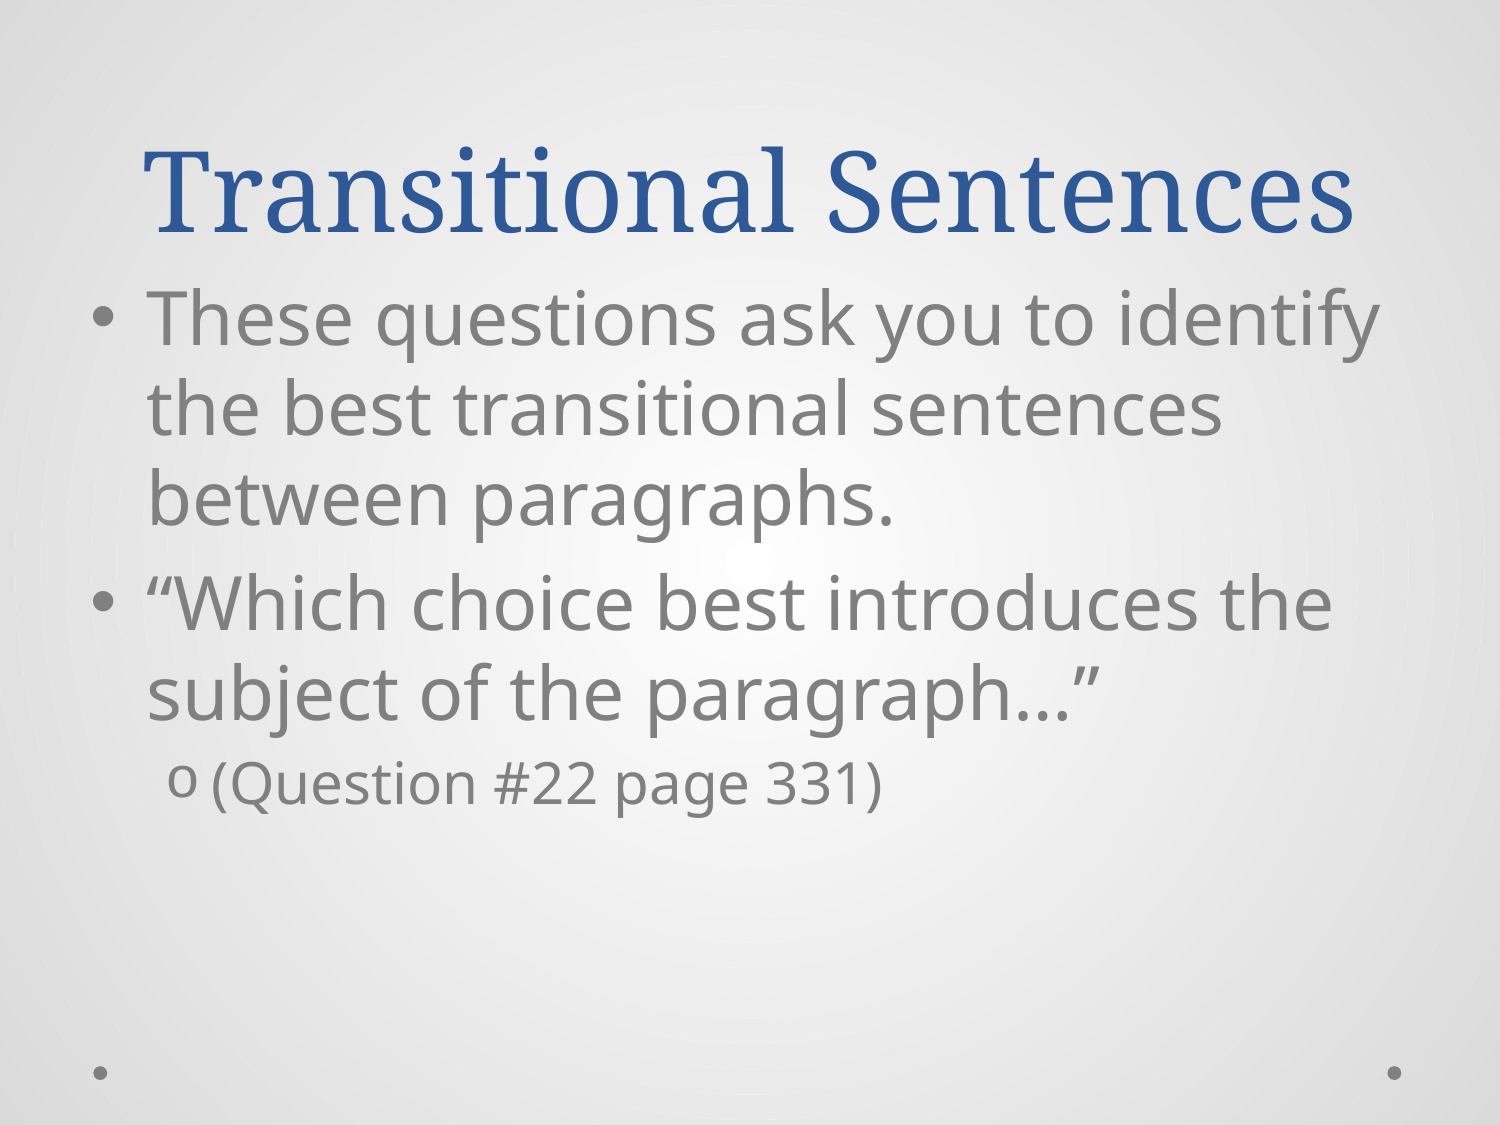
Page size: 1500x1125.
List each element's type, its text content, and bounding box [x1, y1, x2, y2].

title Transitional Sentences [75, 0, 1425, 262]
list These questions ask you to identify the best transitional sentences between paragraphs. “Which choice best introduces the subject of the paragraph…” (Question #22 page 331) [75, 262, 1425, 1005]
